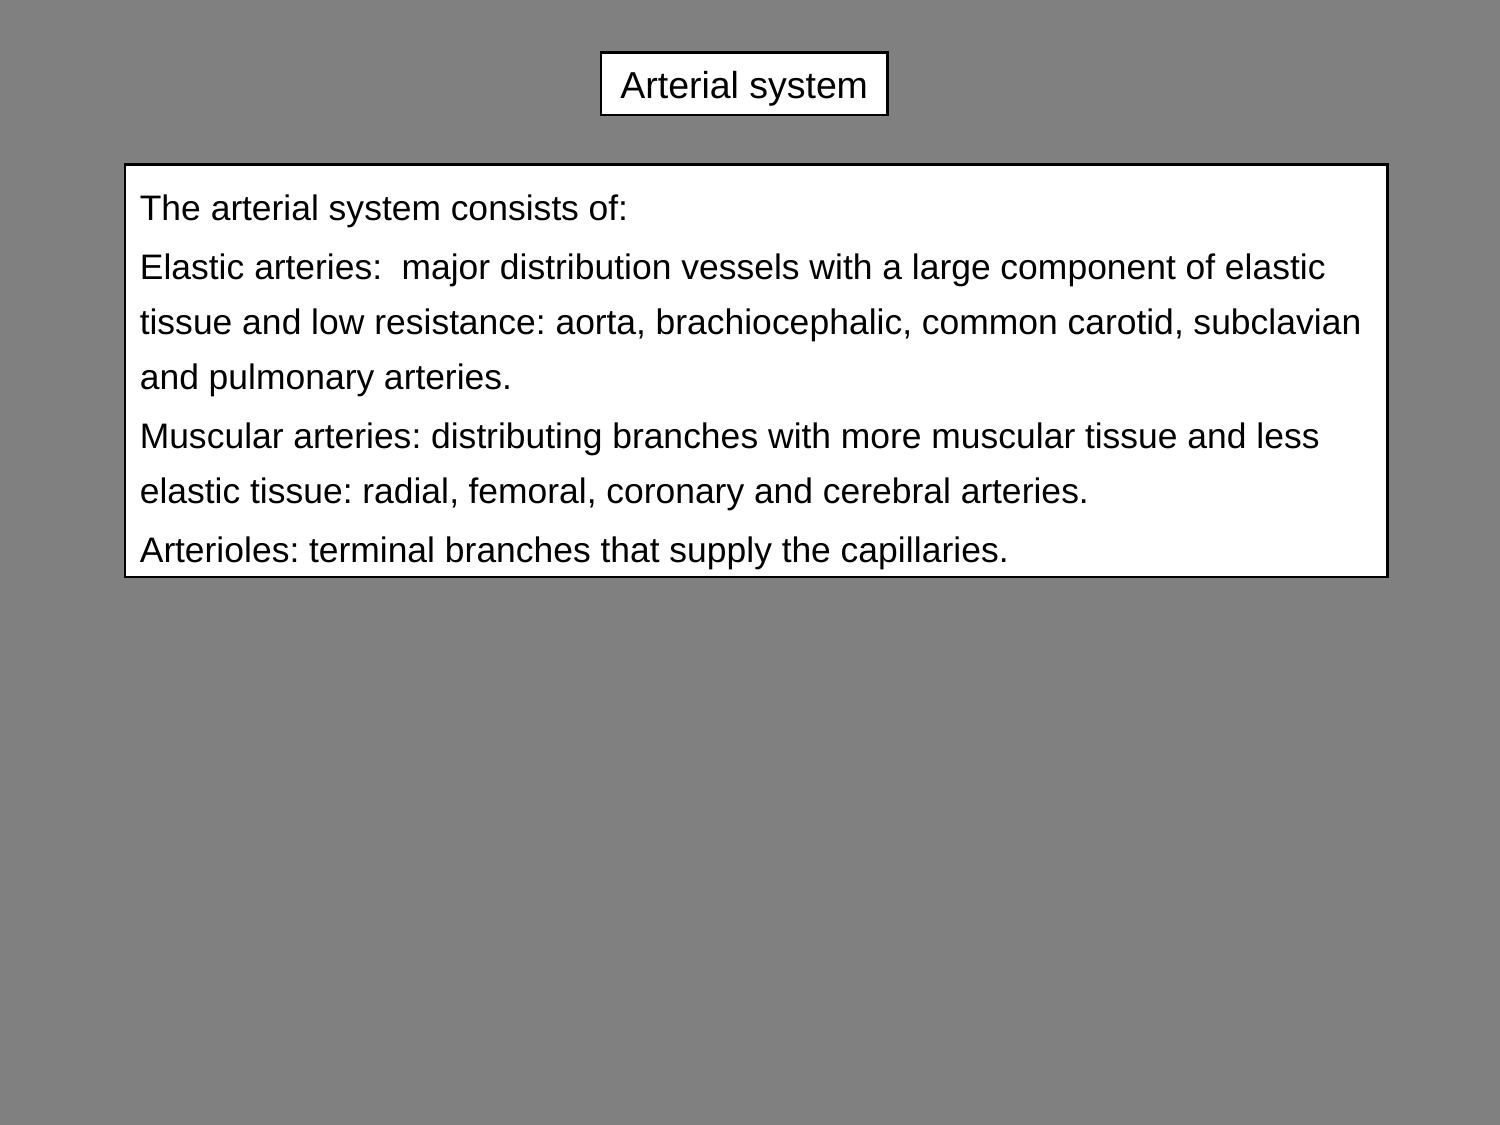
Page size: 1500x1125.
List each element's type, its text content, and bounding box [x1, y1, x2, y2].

text_box The arterial system consists of: Elastic arteries: major distribution vessels with a large component of elastic tissue and low resistance: aorta, brachiocephalic, common carotid, subclavian and pulmonary arteries. Muscular arteries: distributing branches with more muscular tissue and less elastic tissue: radial, femoral, coronary and cerebral arteries. Arterioles: terminal branches that supply the capillaries. [124, 164, 1388, 577]
title Arterial system [600, 51, 889, 116]
